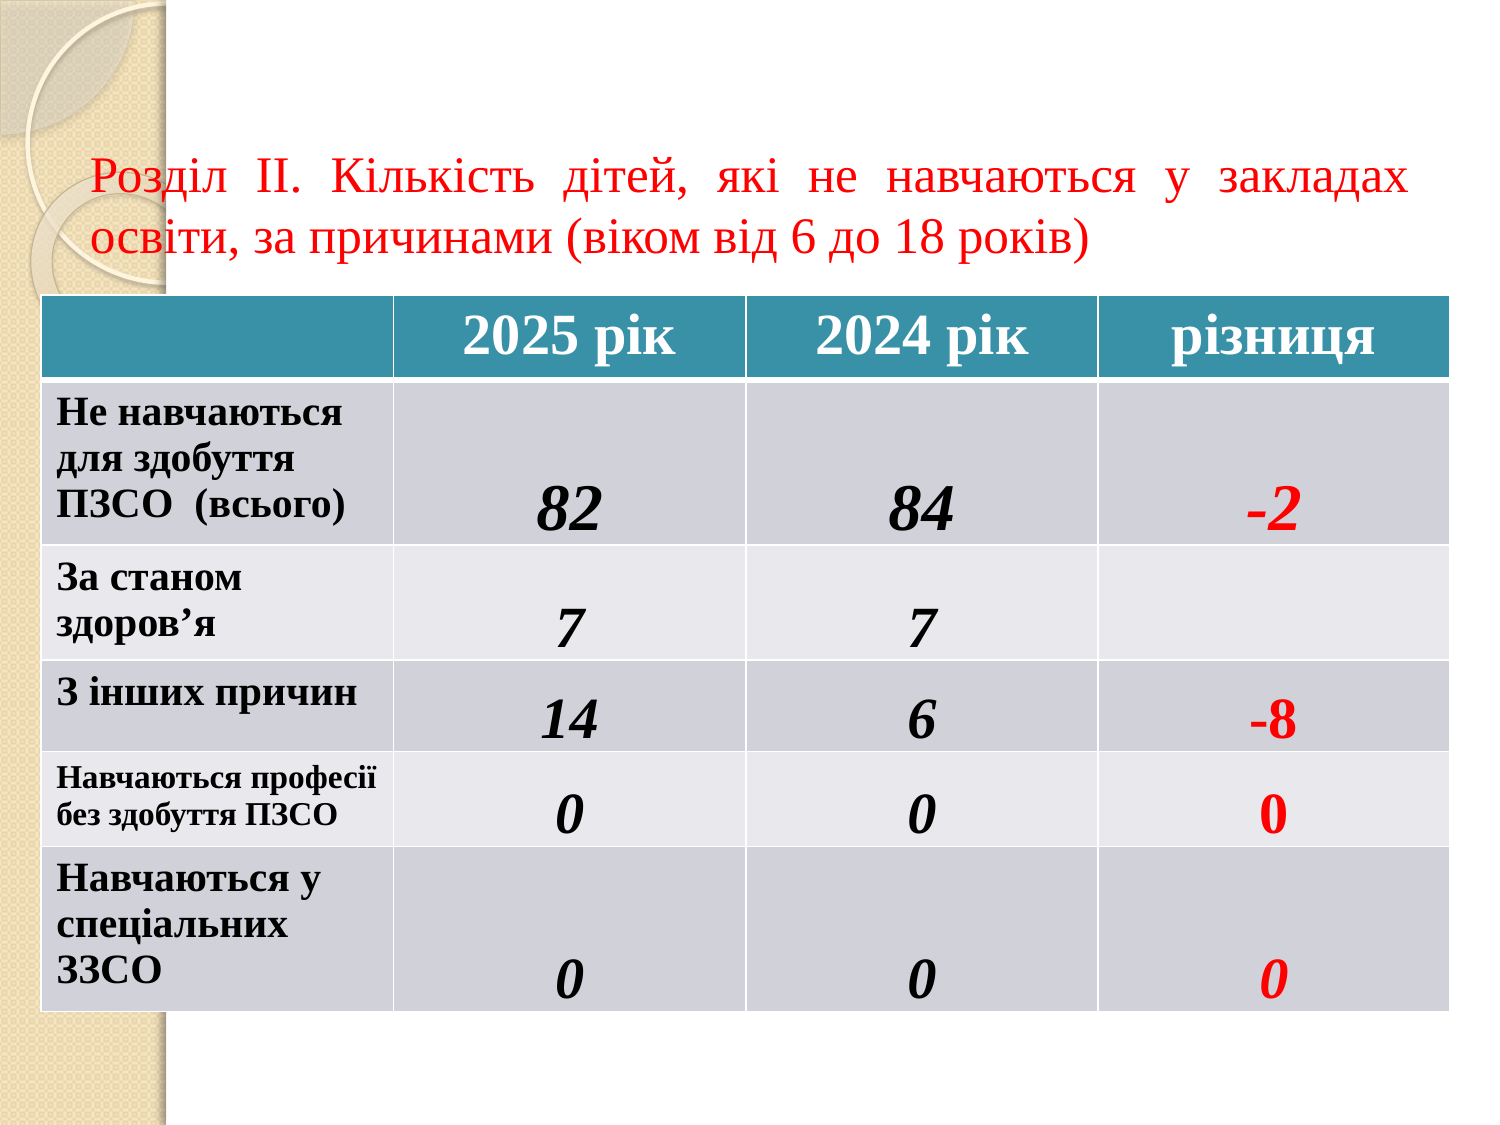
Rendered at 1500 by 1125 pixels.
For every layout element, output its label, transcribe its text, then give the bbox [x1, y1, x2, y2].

table_header 2024 рік [747, 296, 1097, 377]
table_cell -2 [1099, 383, 1449, 544]
table_cell 0 [747, 847, 1097, 1011]
table_cell Не навчаються для здобуття ПЗСО (всього) [42, 383, 393, 544]
table_cell 0 [1099, 752, 1449, 846]
table_cell 6 [747, 661, 1097, 751]
title Розділ ІІ. Кількість дітей, які не навчаються у закладах освіти, за причинами (віком від 6 до 18 років) [75, 113, 1425, 291]
table_header [42, 296, 393, 377]
table_cell Навчаються професії без здобуття ПЗСО [42, 752, 393, 846]
table_cell 0 [1099, 847, 1449, 1011]
table_cell -8 [1099, 661, 1449, 751]
table_cell За станом здоров’я [42, 546, 393, 659]
table_cell 14 [394, 661, 745, 751]
table_cell Навчаються у спеціальних ЗЗСО [42, 847, 393, 1011]
table_cell 0 [394, 752, 745, 846]
table_header 2025 рік [394, 296, 745, 377]
table_header різниця [1099, 296, 1449, 377]
table_cell З інших причин [42, 661, 393, 751]
table_cell 82 [394, 383, 745, 544]
table_cell 84 [747, 383, 1097, 544]
table_cell 7 [394, 546, 745, 659]
table_cell 0 [747, 752, 1097, 846]
table_cell 7 [747, 546, 1097, 659]
table_cell [1099, 546, 1449, 659]
table_cell 0 [394, 847, 745, 1011]
